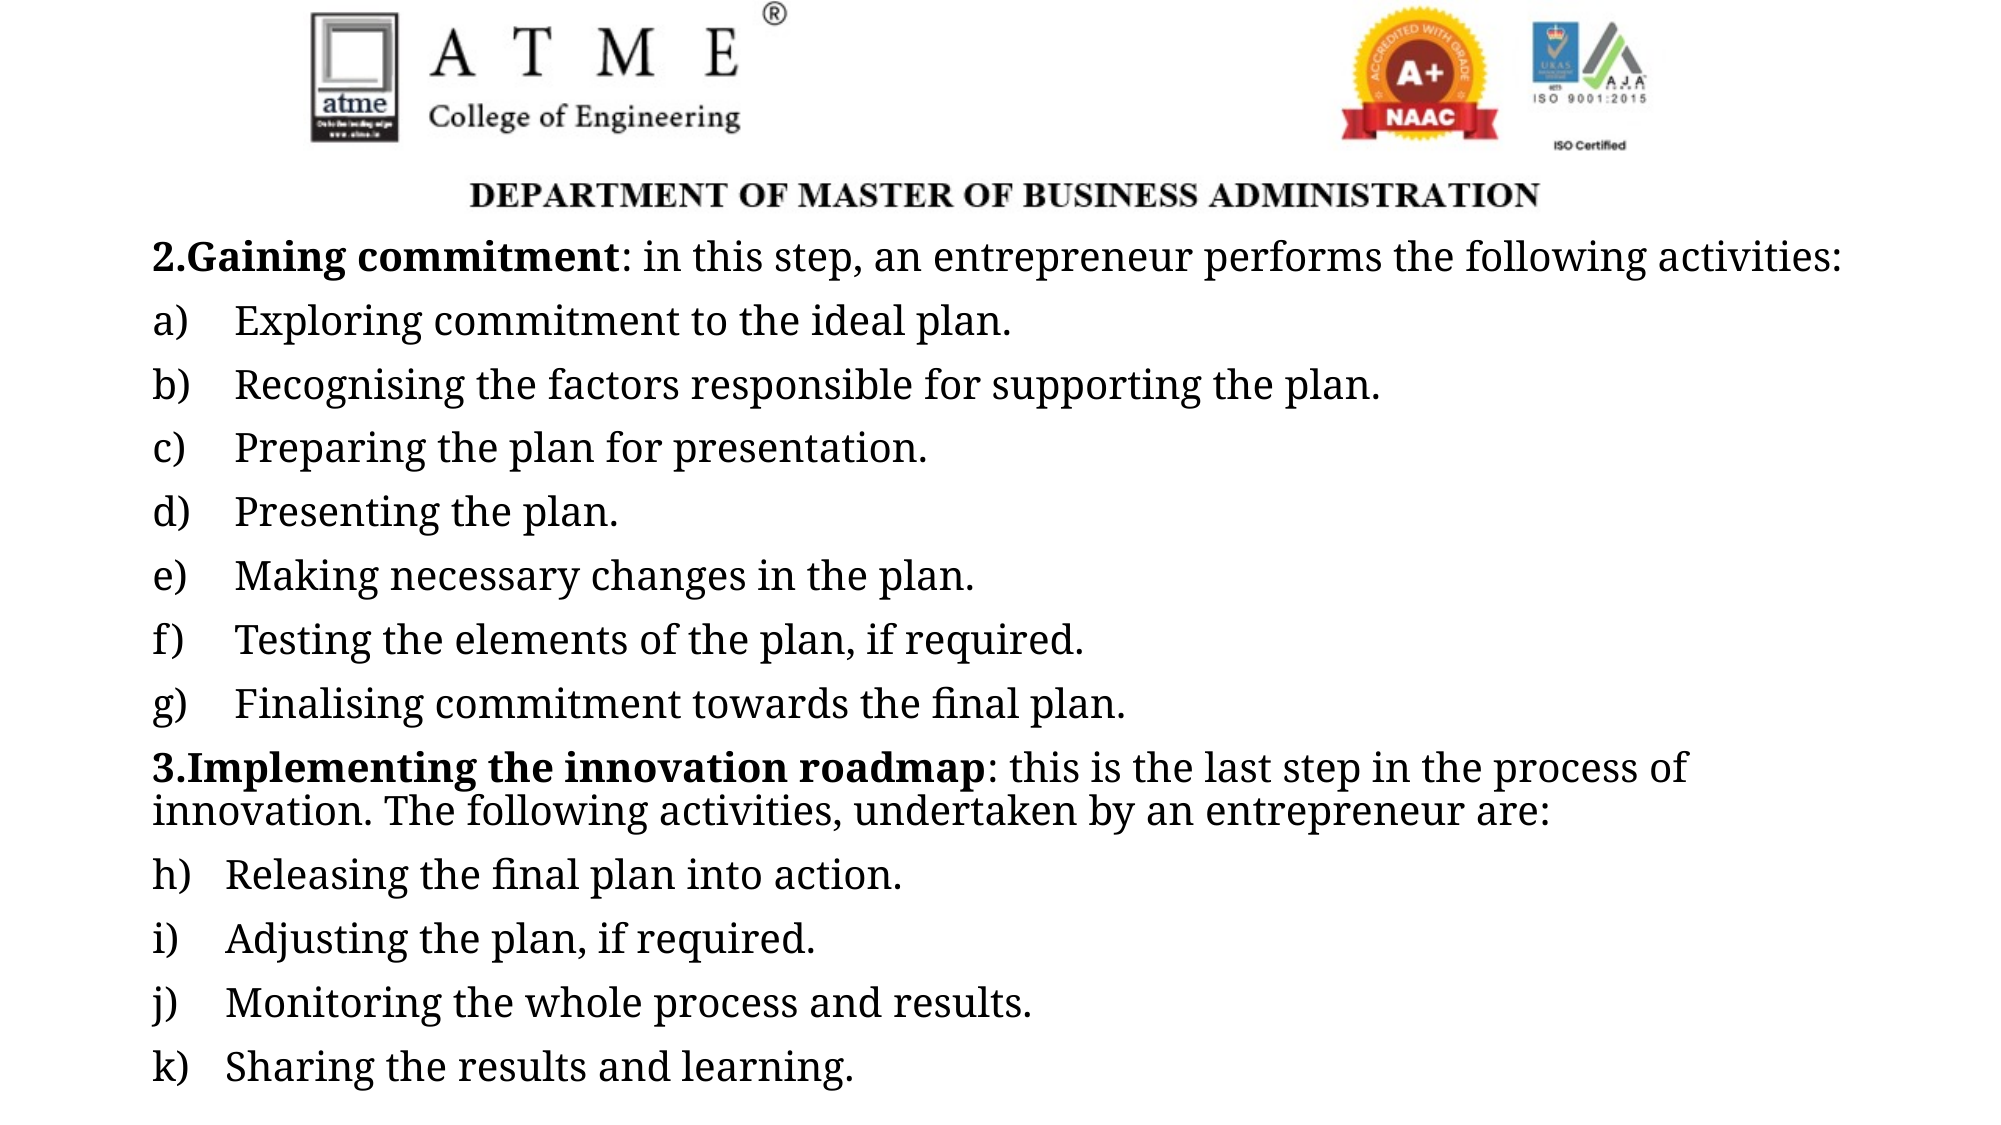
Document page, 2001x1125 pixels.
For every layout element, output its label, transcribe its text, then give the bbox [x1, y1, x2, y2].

list 2.Gaining commitment: in this step, an entrepreneur performs the following activities: Exploring commitment to the ideal plan. Recognising the factors responsible for supporting the plan. Preparing the plan for presentation. Presenting the plan. Making necessary changes in the plan. Testing the elements of the plan, if required. Finalising commitment towards the final plan. 3.Implementing the innovation roadmap: this is the last step in the process of innovation. The following activities, undertaken by an entrepreneur are: Releasing the final plan into action. Adjusting the plan, if required. Monitoring the whole process and results. Sharing the results and learning. [137, 229, 1863, 1125]
picture [303, 0, 1697, 215]
